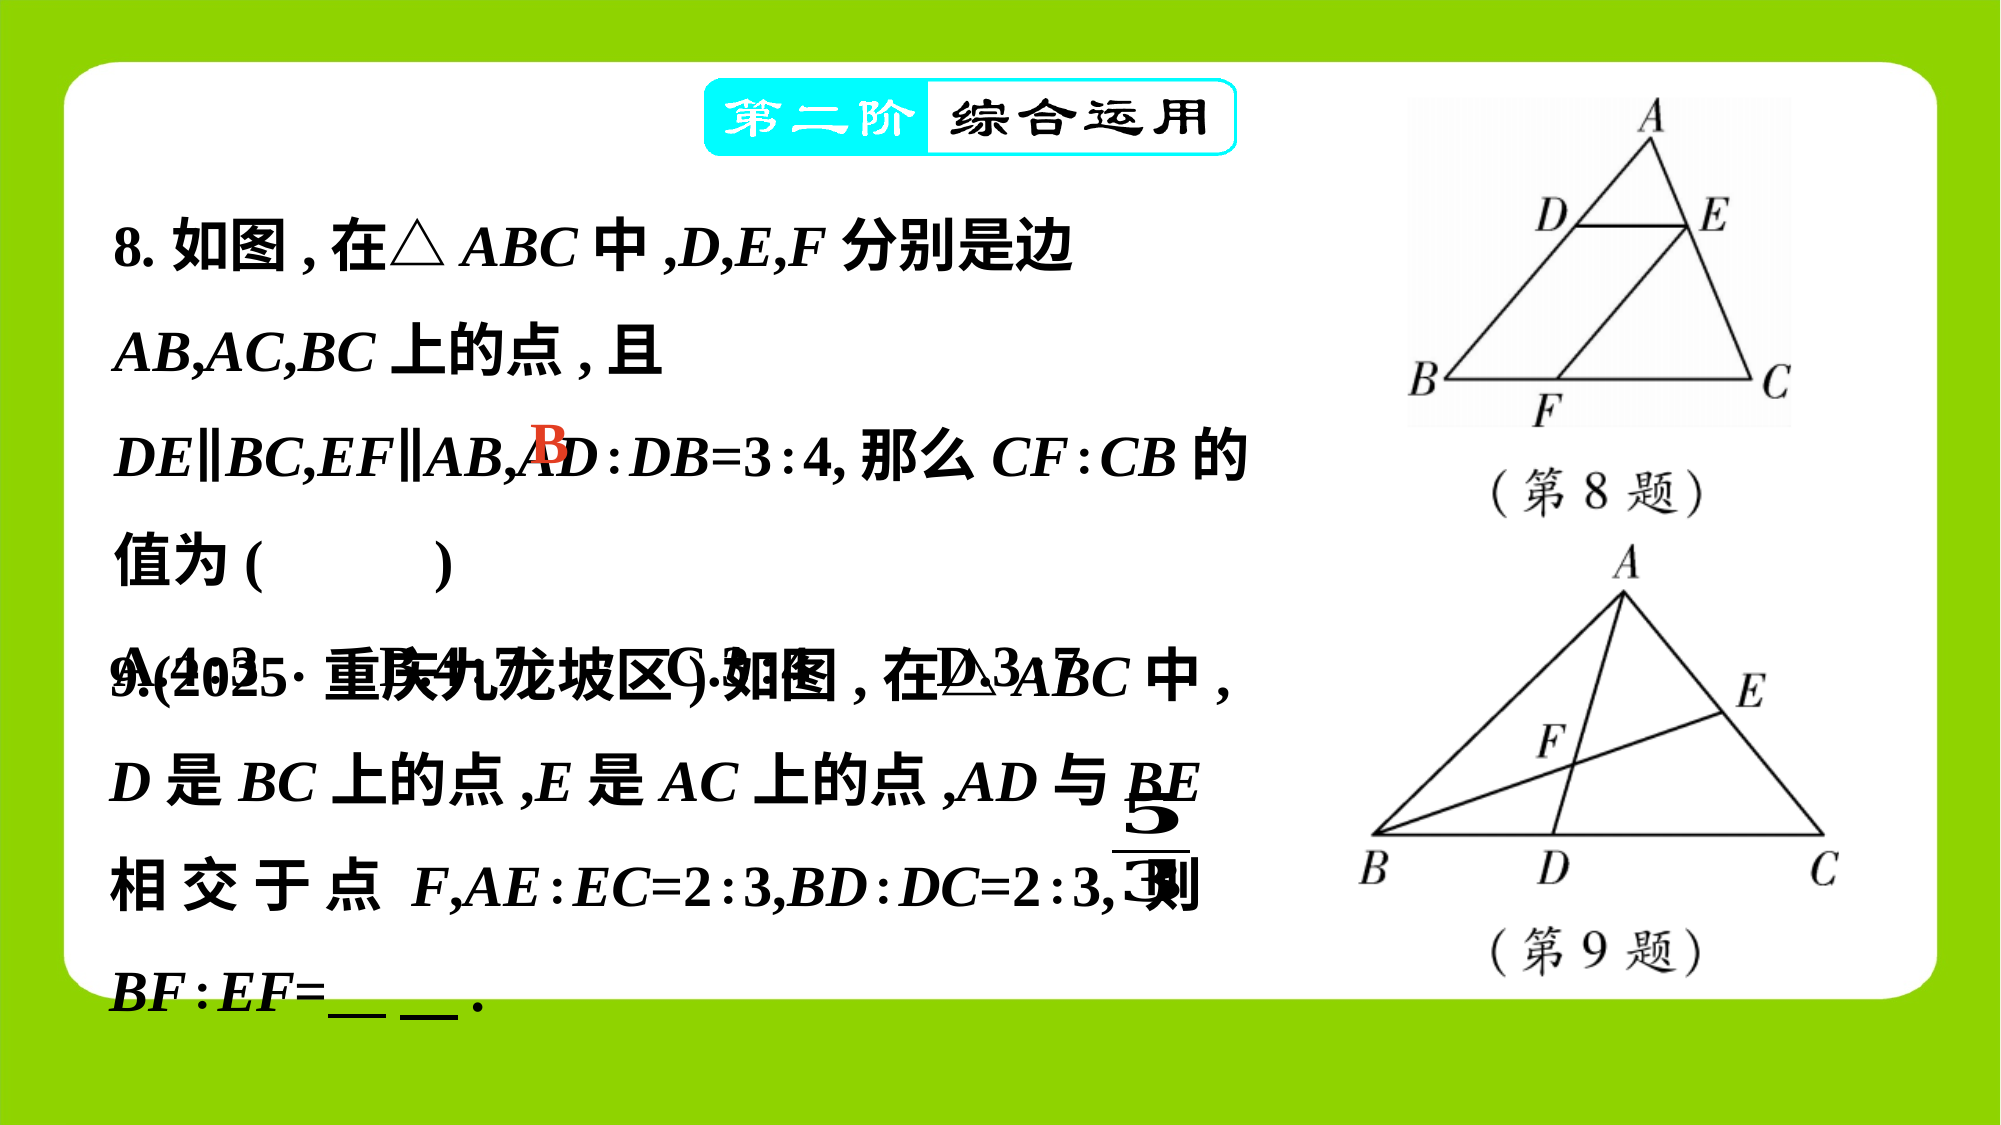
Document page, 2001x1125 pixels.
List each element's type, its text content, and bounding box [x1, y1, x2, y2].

picture [0, 0, 2001, 1125]
text_box 8.如图,在△ABC中,D,E,F分别是边AB,AC,BC上的点,且DE∥BC,EF∥AB,AD∶DB=3∶4,那么CF∶CB的值为( ) A.4∶3 B.4∶7 C.3∶4 D.3∶7 [99, 165, 1272, 706]
text_box B [515, 398, 587, 483]
text_box 9.(2025·重庆九龙坡区)如图,在△ABC中,D是BC上的点,E是AC上的点,AD与BE相交于点F,AE∶EC=2∶3,BD∶DC=2∶3,则BF∶EF= . [94, 595, 1231, 1030]
